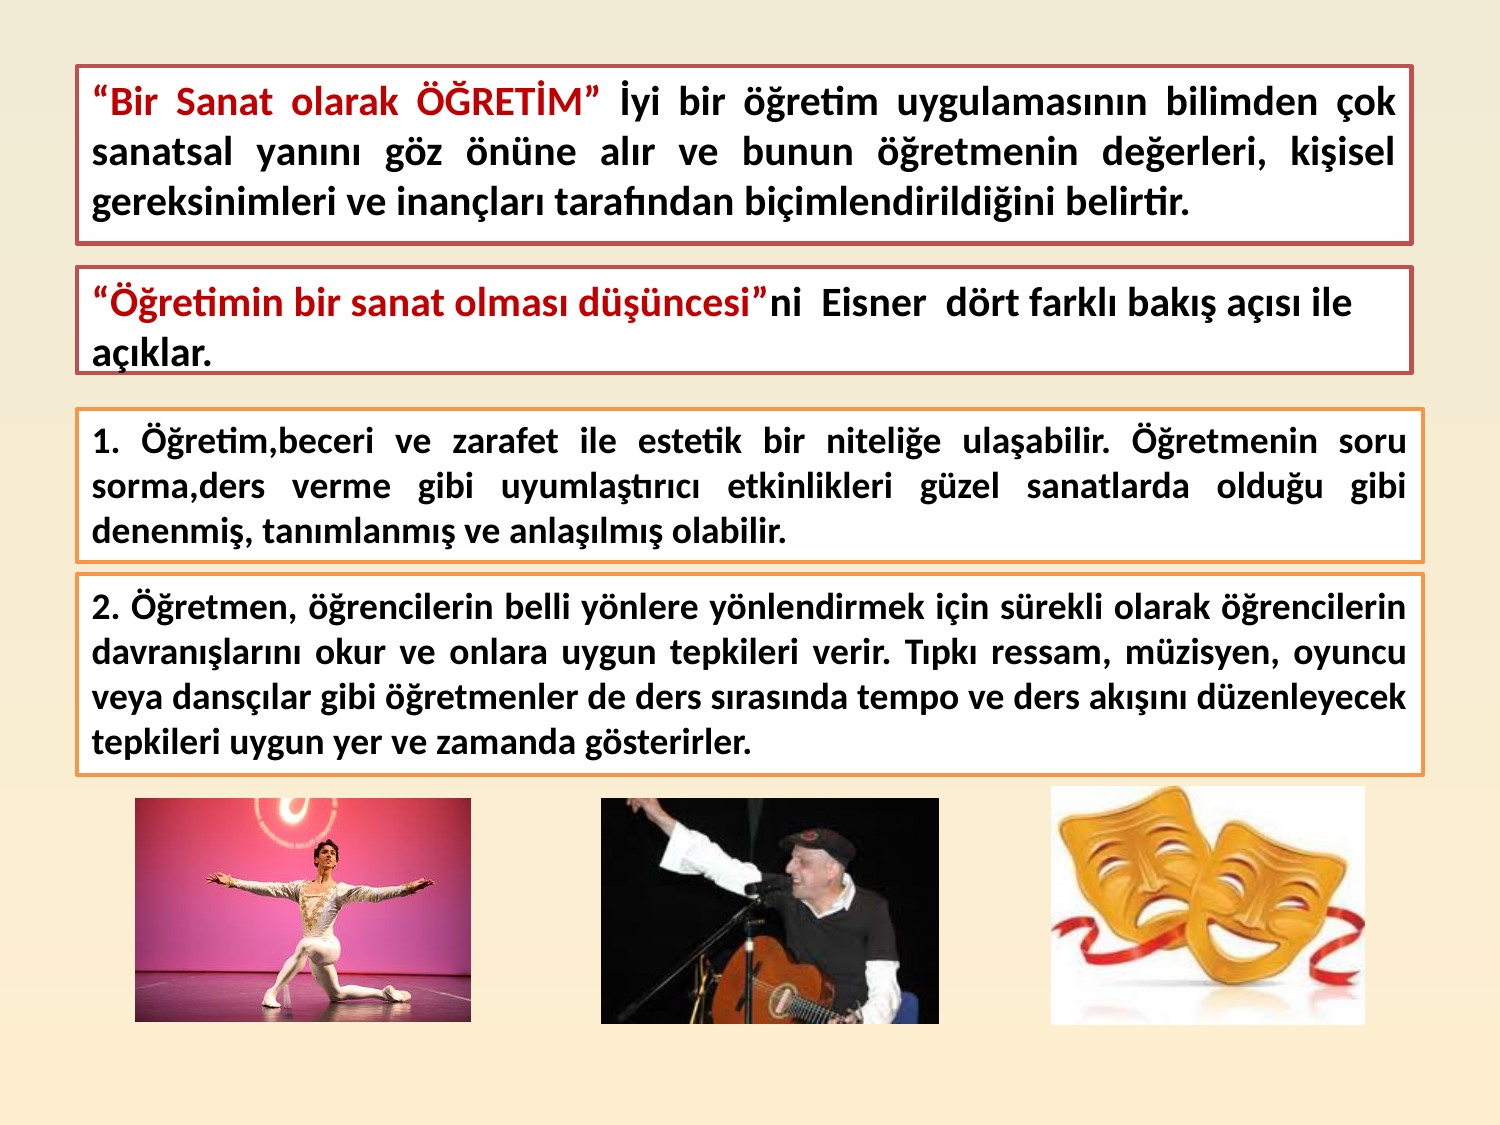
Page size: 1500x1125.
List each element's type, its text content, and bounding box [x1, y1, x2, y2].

picture [601, 798, 940, 1024]
text_box 2. Öğretmen, öğrencilerin belli yönlere yönlendirmek için sürekli olarak öğrencilerin davranışlarını okur ve onlara uygun tepkileri verir. Tıpkı ressam, müzisyen, oyuncu veya dansçılar gibi öğretmenler de ders sırasında tempo ve ders akışını düzenleyecek tepkileri uygun yer ve zamanda gösterirler. [75, 572, 1425, 777]
picture [135, 798, 471, 1023]
text_box “Bir Sanat olarak ÖĞRETİM” İyi bir öğretim uygulamasının bilimden çok sanatsal yanını göz önüne alır ve bunun öğretmenin değerleri, kişisel gereksinimleri ve inançları tarafından biçimlendirildiğini belirtir. [75, 64, 1414, 246]
picture [1051, 786, 1365, 1025]
text_box 1. Öğretim,beceri ve zarafet ile estetik bir niteliğe ulaşabilir. Öğretmenin soru sorma,ders verme gibi uyumlaştırıcı etkinlikleri güzel sanatlarda olduğu gibi denenmiş, tanımlanmış ve anlaşılmış olabilir. [75, 407, 1425, 564]
text_box “Öğretimin bir sanat olması düşüncesi”ni Eisner dört farklı bakış açısı ile açıklar. [75, 265, 1414, 375]
